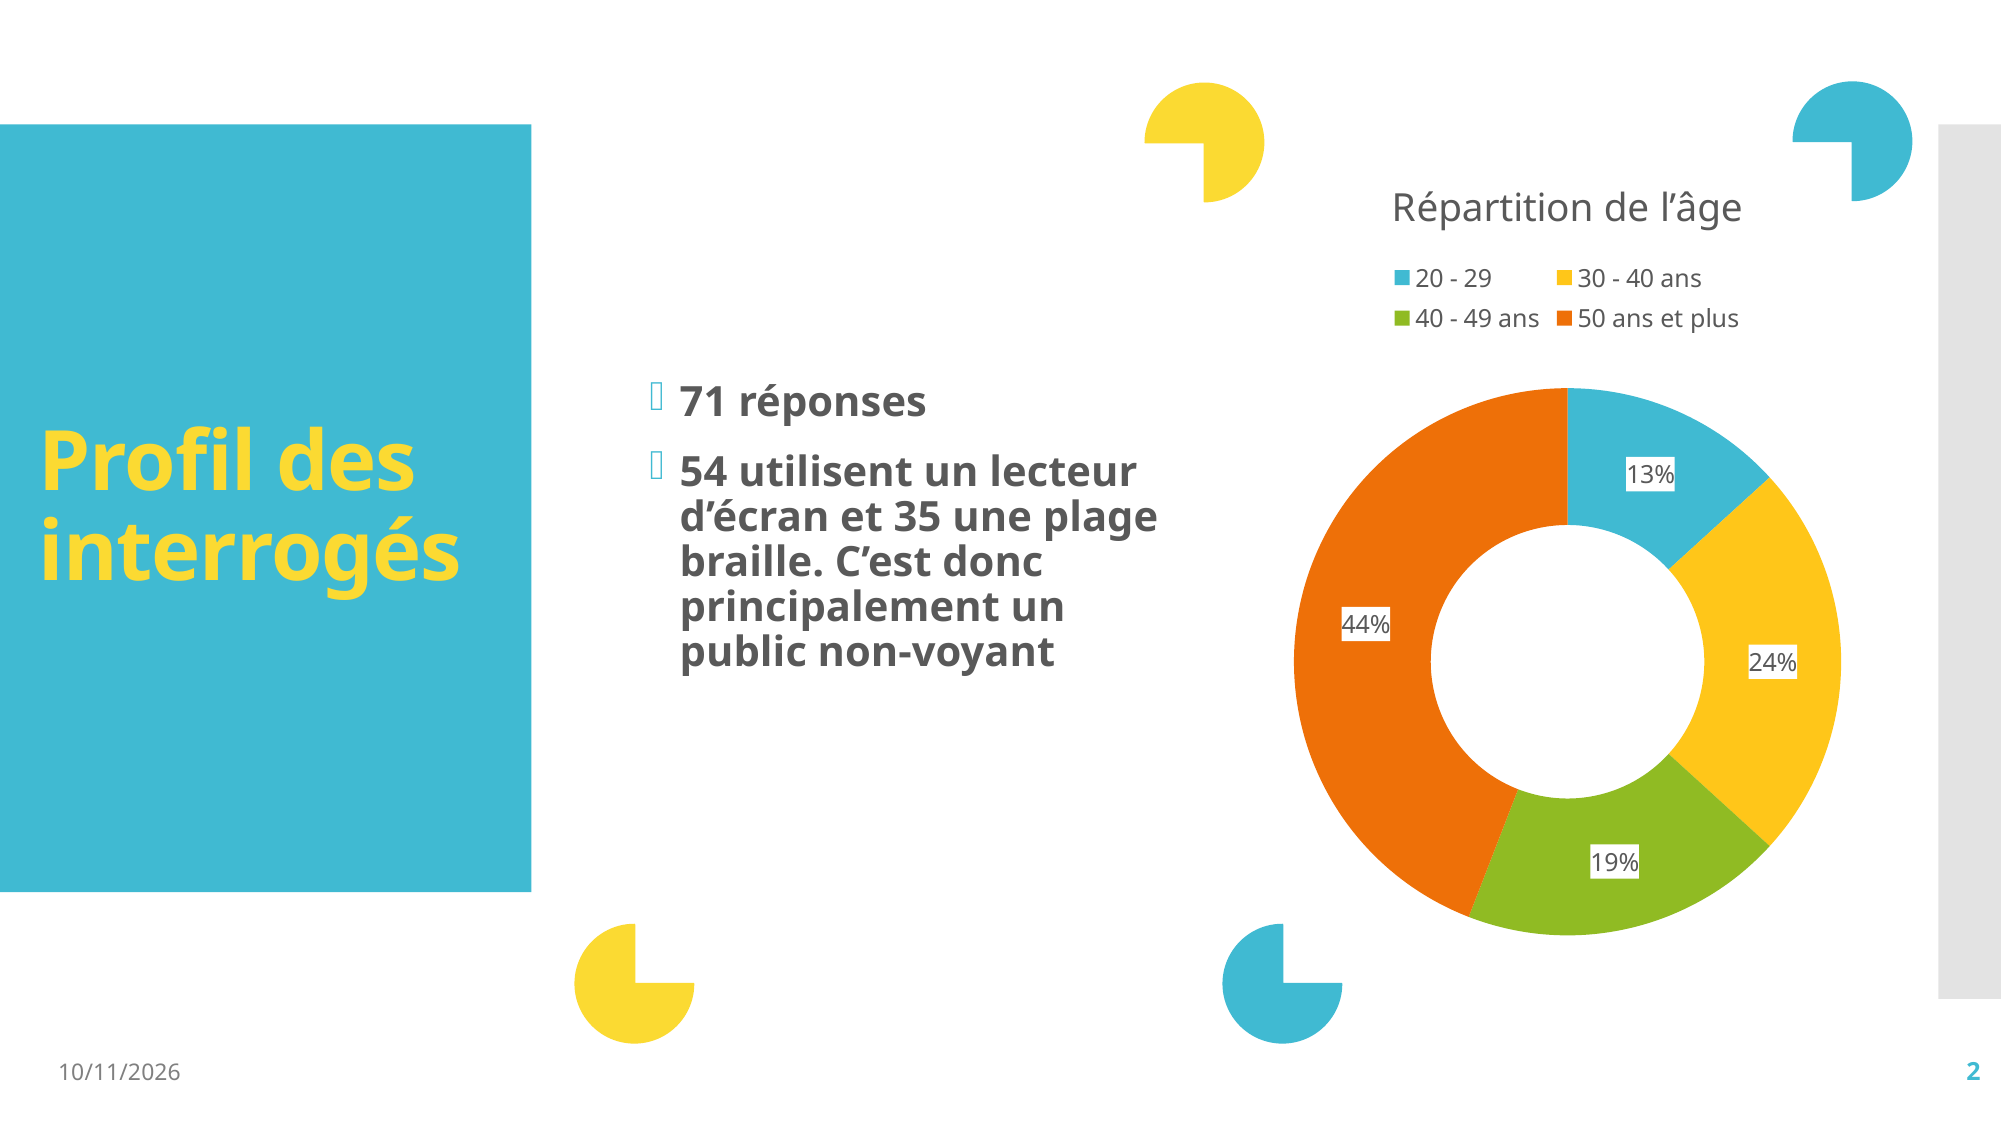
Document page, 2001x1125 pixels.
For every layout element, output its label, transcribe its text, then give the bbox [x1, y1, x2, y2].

list 71 réponses 54 utilisent un lecteur d’écran et 35 une plage braille. C’est donc principalement un public non-voyant [634, 142, 1205, 983]
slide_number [43, 1042, 493, 1103]
chart [1282, 142, 1853, 983]
title Profil des interrogés [23, 130, 508, 886]
slide_number 2 [1744, 1042, 1996, 1103]
